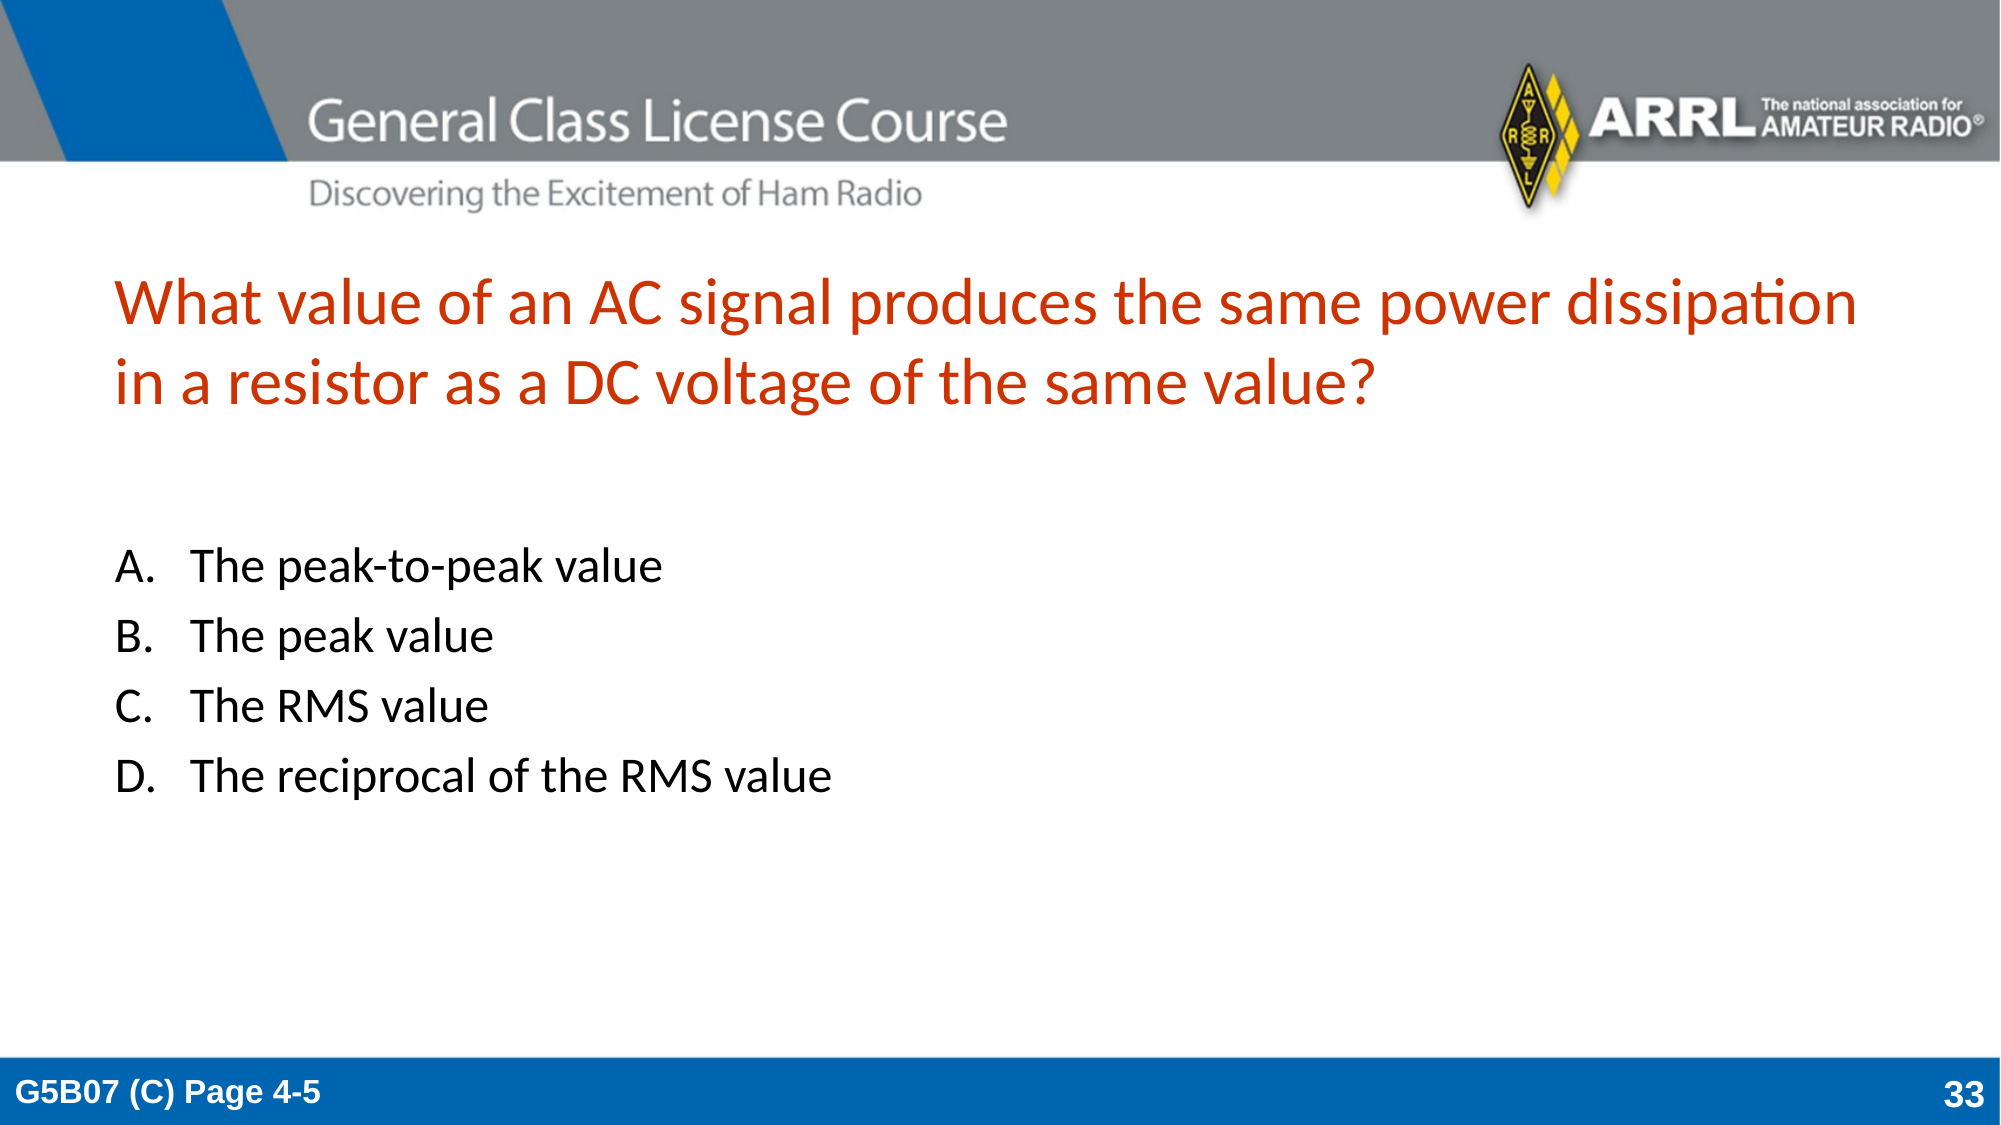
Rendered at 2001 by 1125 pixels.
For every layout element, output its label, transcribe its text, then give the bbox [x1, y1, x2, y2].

text_box G5B07 (C) Page 4-5 [0, 1062, 1313, 1118]
title What value of an AC signal produces the same power dissipation in a resistor as a DC voltage of the same value? [99, 249, 1900, 388]
list The peak-to-peak value The peak value The RMS value The reciprocal of the RMS value [99, 525, 1900, 1005]
picture [0, 0, 2001, 1125]
text_box 33 [1875, 1062, 2000, 1123]
